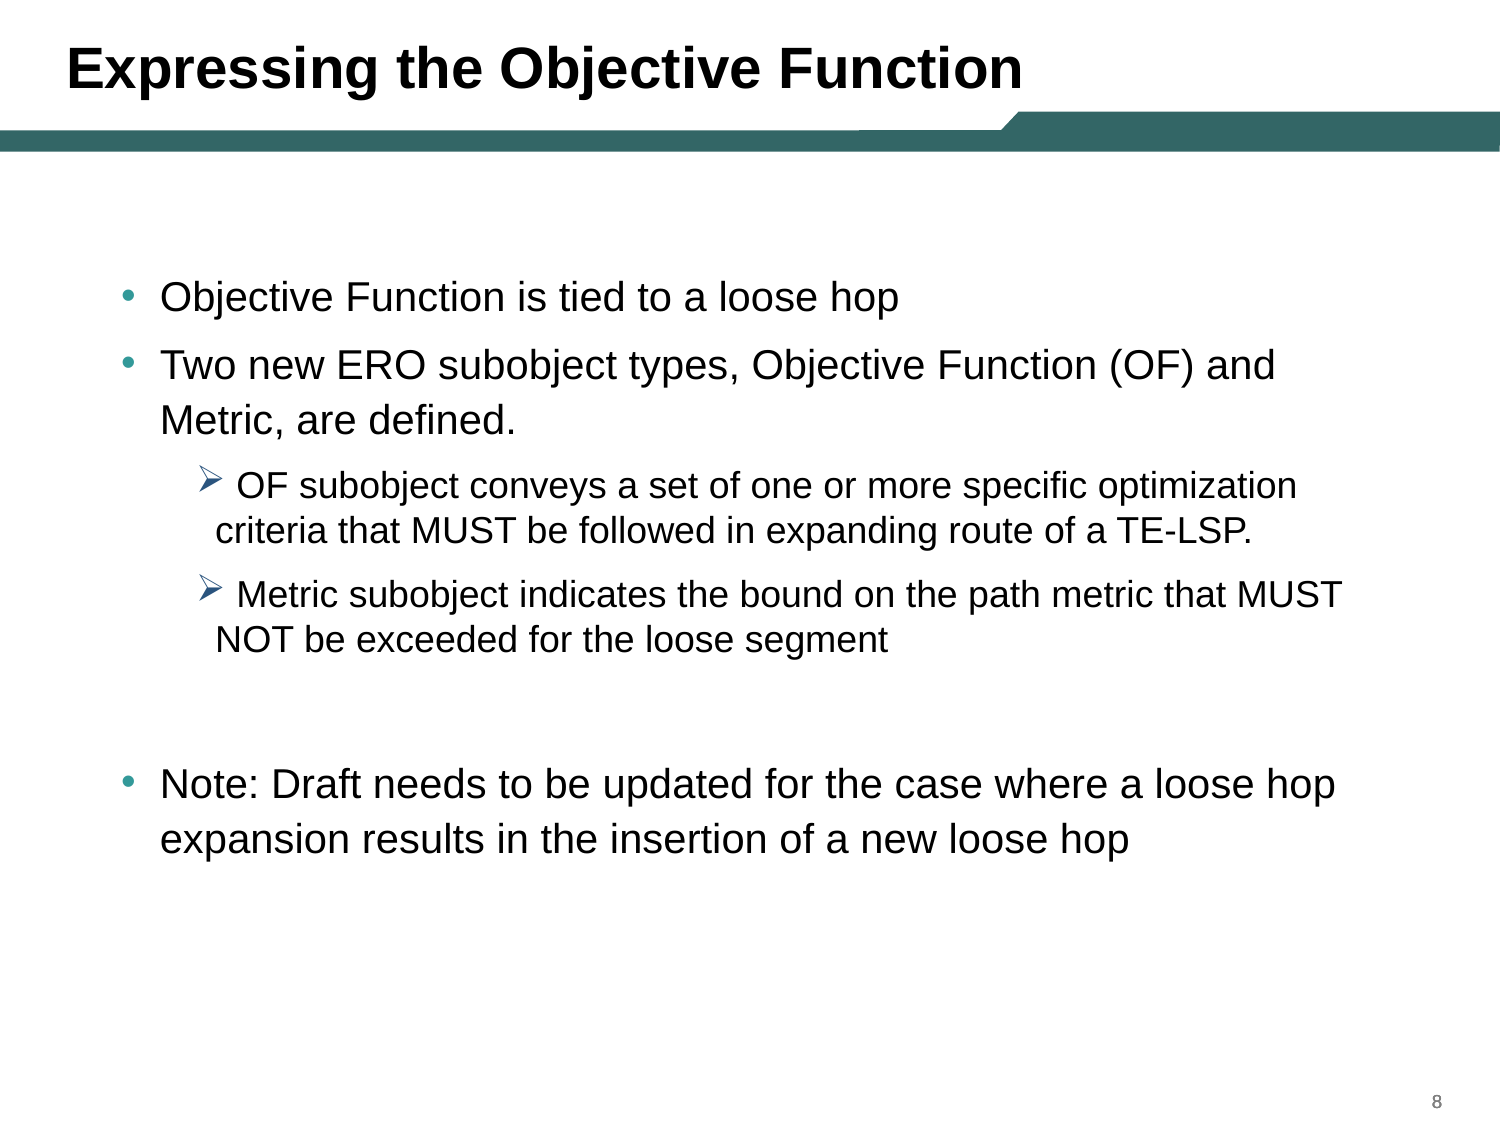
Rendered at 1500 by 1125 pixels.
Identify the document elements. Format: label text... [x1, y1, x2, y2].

list Objective Function is tied to a loose hop Two new ERO subobject types, Objective Function (OF) and Metric, are defined. OF subobject conveys a set of one or more specific optimization criteria that MUST be followed in expanding route of a TE-LSP. Metric subobject indicates the bound on the path metric that MUST NOT be exceeded for the loose segment Note: Draft needs to be updated for the case where a loose hop expansion results in the insertion of a new loose hop [107, 257, 1411, 845]
title Expressing the Objective Function [52, 0, 1390, 109]
